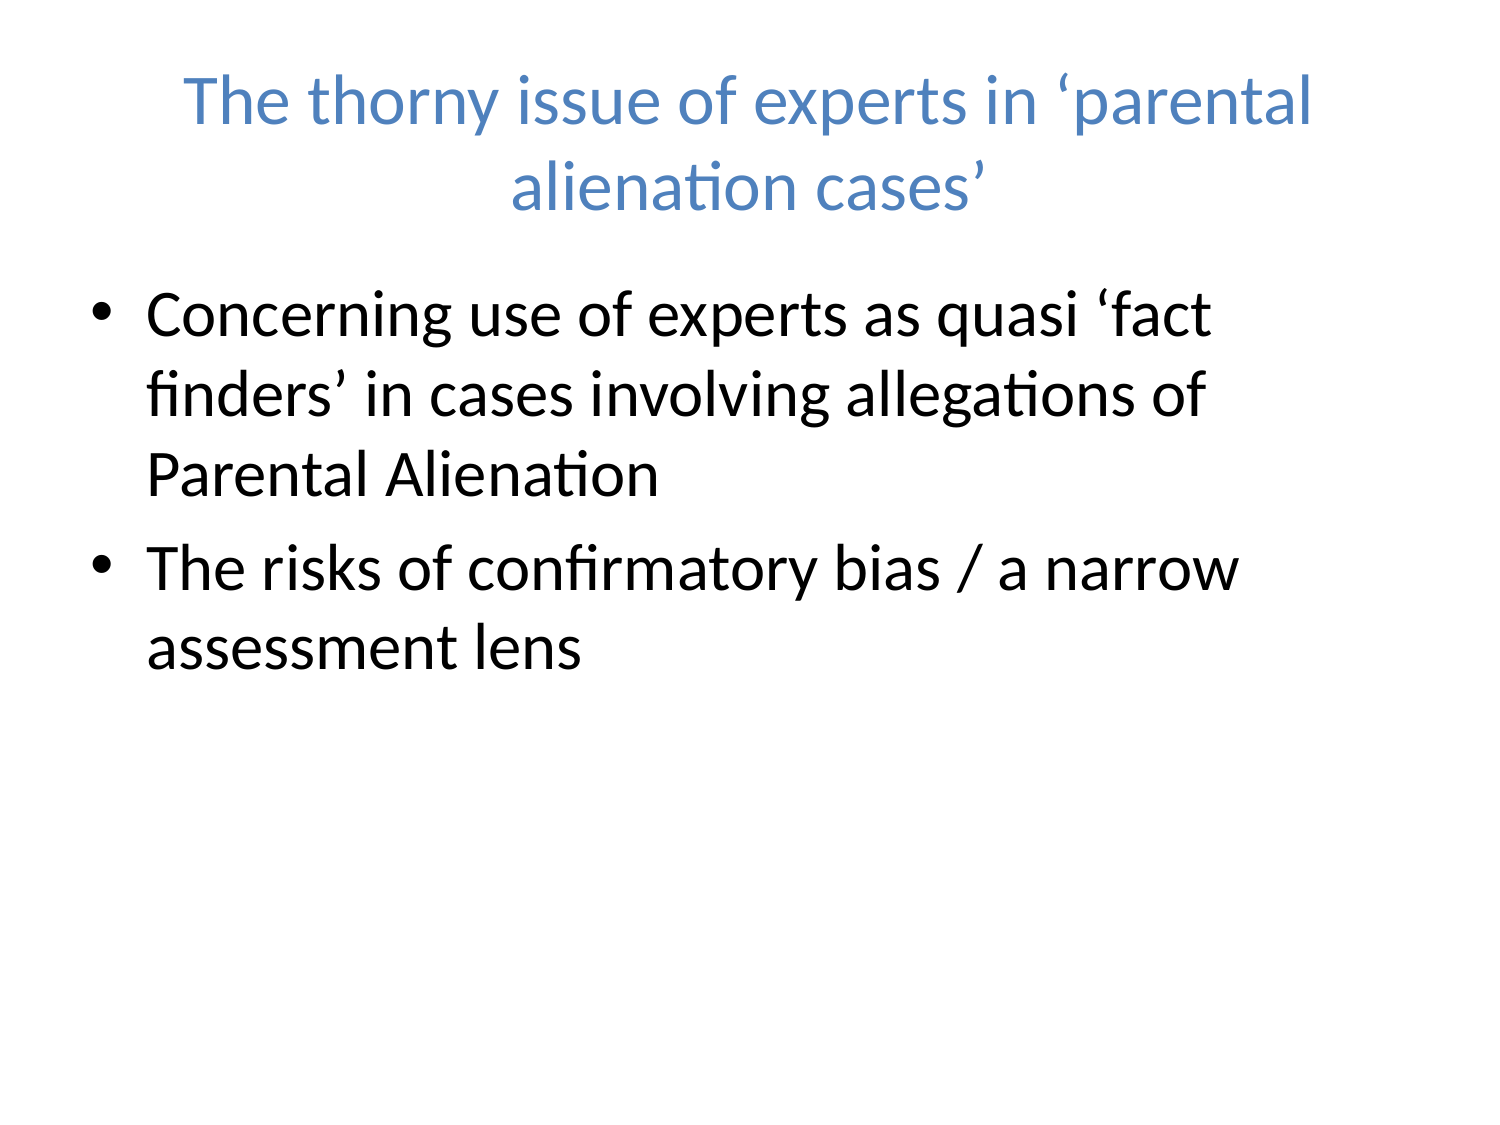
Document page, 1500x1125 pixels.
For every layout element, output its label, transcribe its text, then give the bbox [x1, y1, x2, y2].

title The thorny issue of experts in ‘parental alienation cases’ [75, 45, 1425, 233]
list Concerning use of experts as quasi ‘fact finders’ in cases involving allegations of Parental Alienation The risks of confirmatory bias / a narrow assessment lens [75, 262, 1425, 1005]
